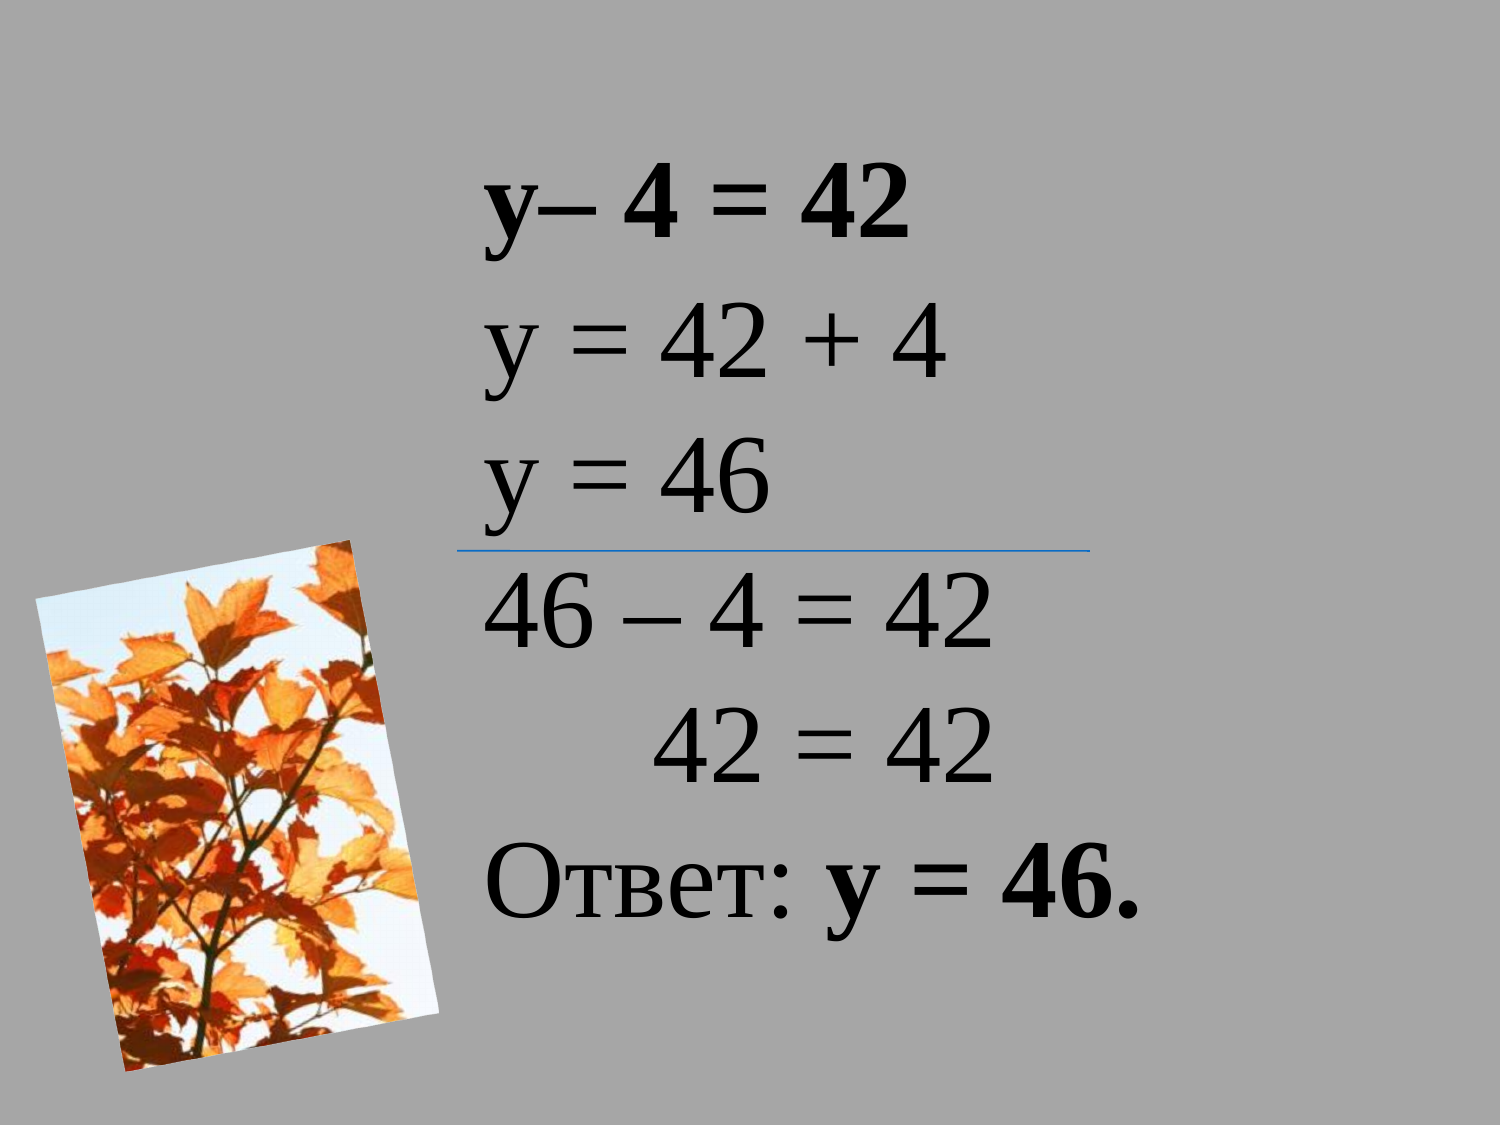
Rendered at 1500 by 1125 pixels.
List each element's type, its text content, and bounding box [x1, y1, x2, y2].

text_box у = 42 + 4 у = 46 46 – 4 = 42 42 = 42 Ответ: у = 46. [468, 257, 1184, 1083]
text_box у– 4 = 42 [468, 117, 1207, 267]
picture [0, 540, 478, 1071]
